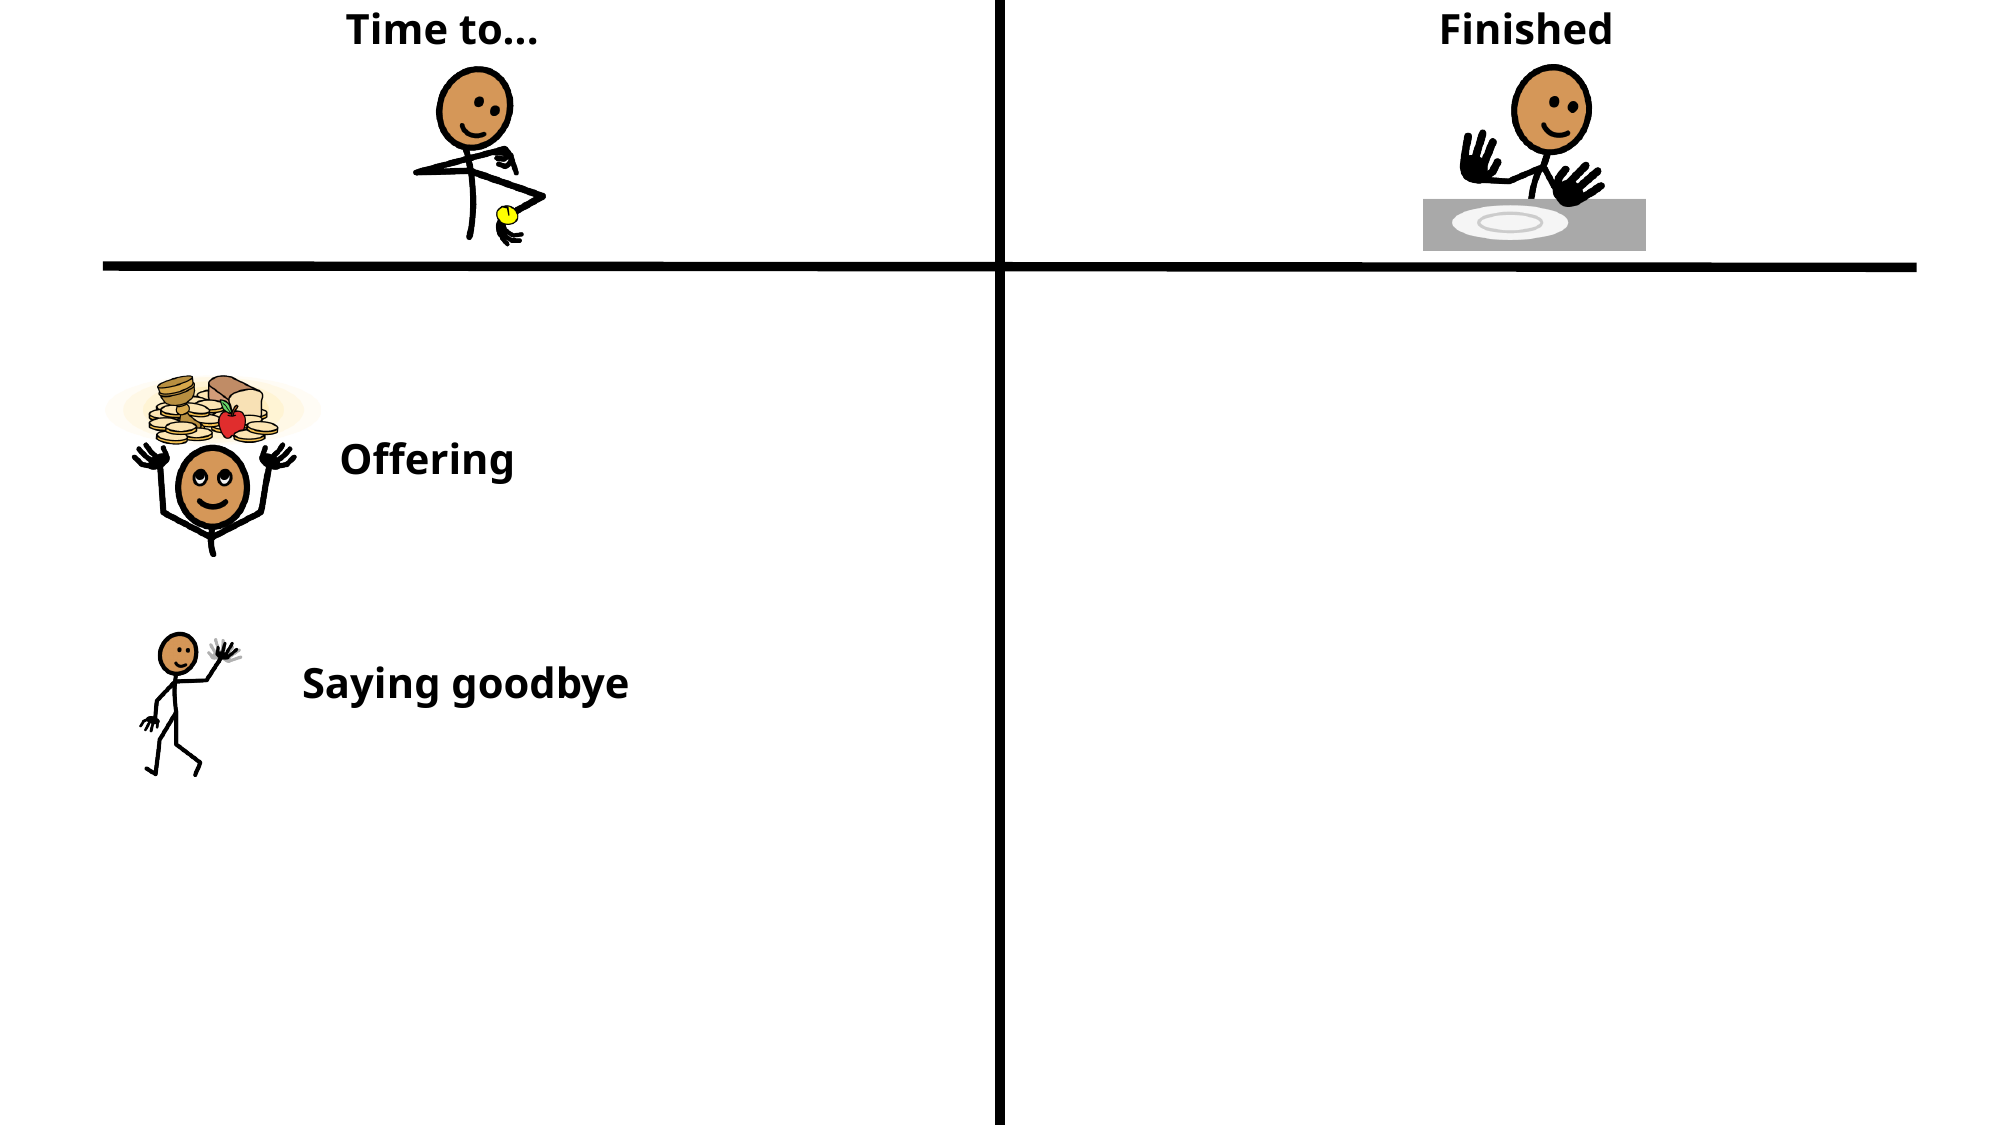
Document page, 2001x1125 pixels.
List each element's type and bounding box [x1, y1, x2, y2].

text_box [1423, 0, 1802, 251]
text_box [105, 373, 744, 557]
text_box [102, 630, 707, 778]
text_box [330, 0, 709, 251]
